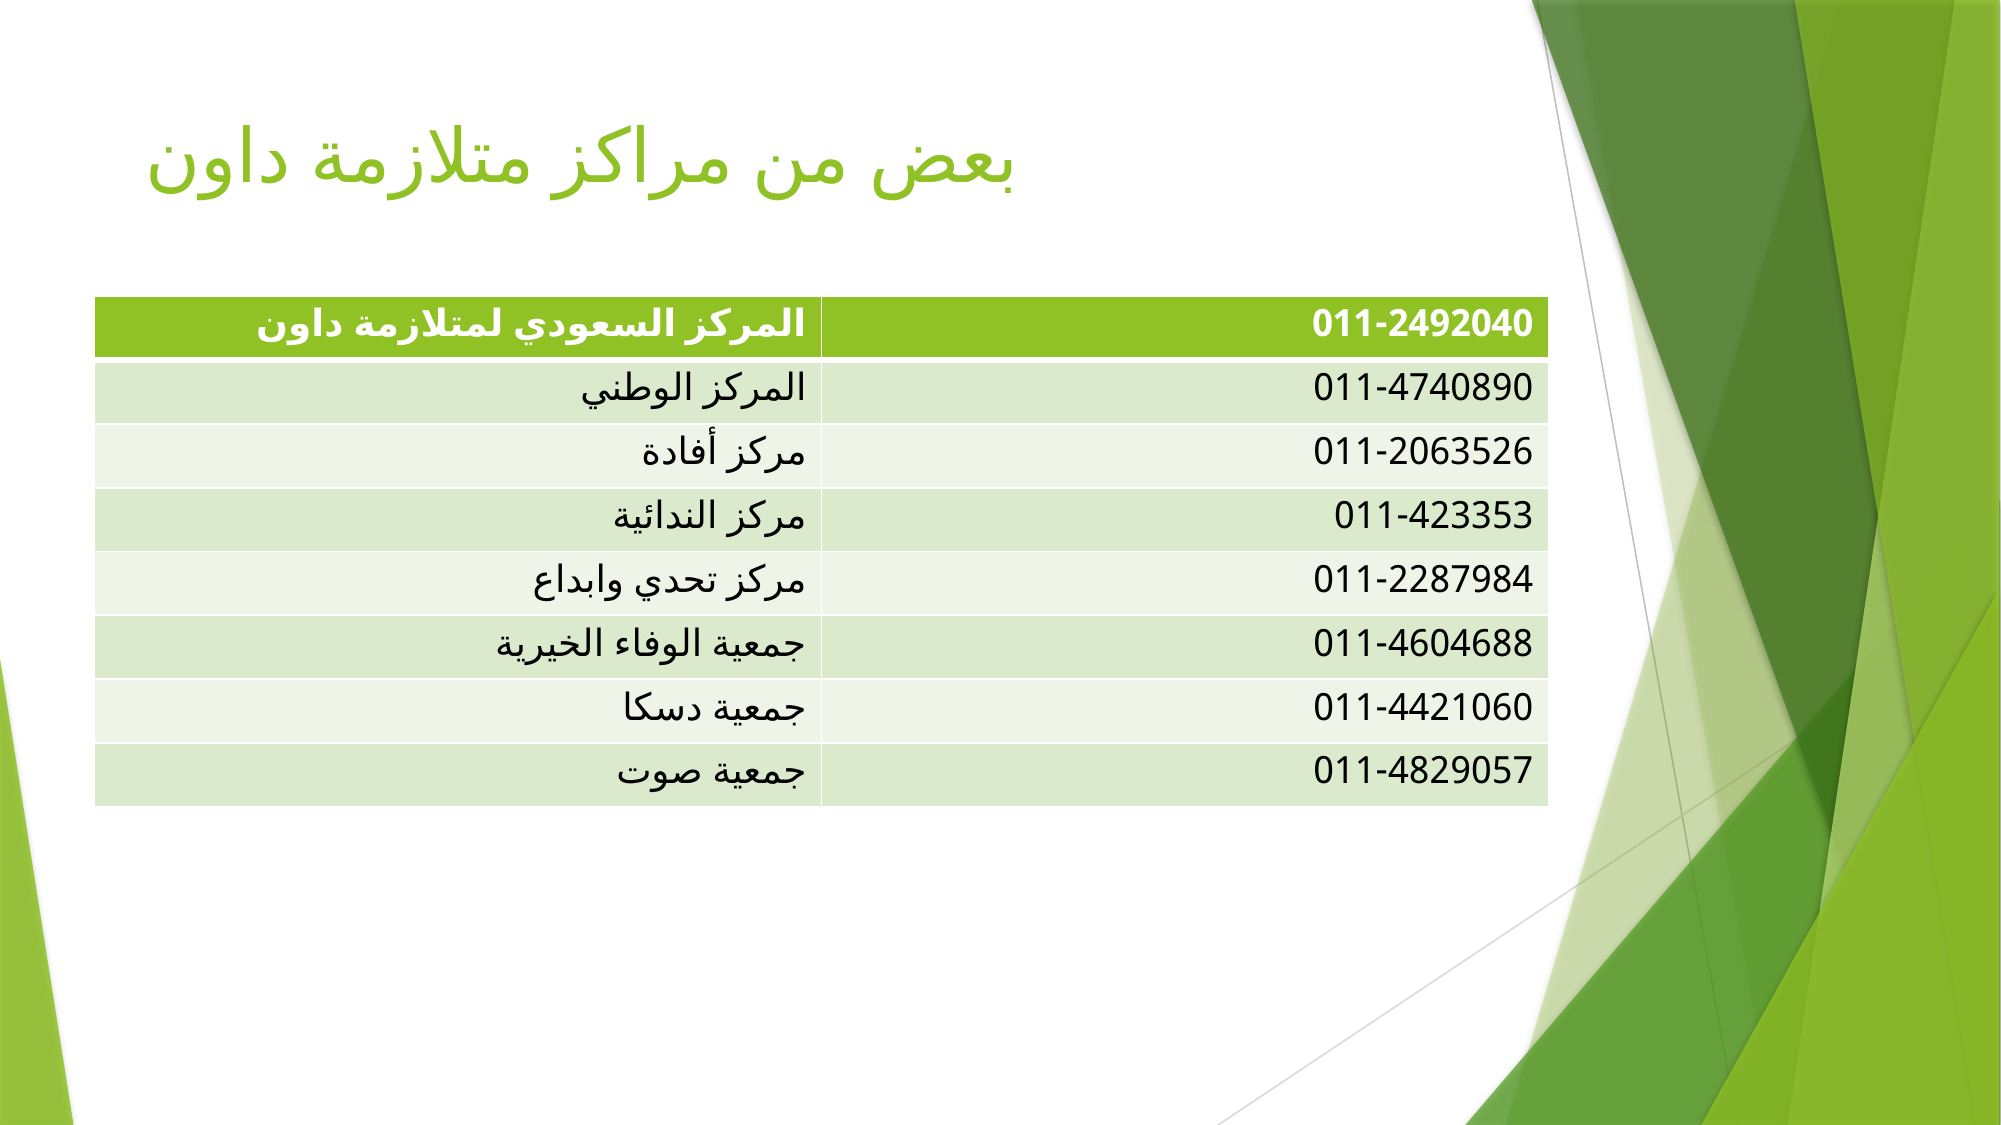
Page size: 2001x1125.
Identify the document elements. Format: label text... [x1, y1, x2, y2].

table_cell مركز تحدي وابداع [95, 552, 821, 614]
table_cell مركز أفادة [95, 425, 821, 487]
table_cell 011-4829057 [822, 744, 1548, 806]
table_cell 011-423353 [822, 489, 1548, 551]
table_cell 011-4740890 [822, 363, 1548, 423]
table_cell مركز الندائية [95, 489, 821, 551]
table_header المركز السعودي لمتلازمة داون [95, 297, 821, 357]
table_cell 011-4421060 [822, 680, 1548, 742]
table_cell 011-2287984 [822, 552, 1548, 614]
table_cell جمعية الوفاء الخيرية [95, 616, 821, 678]
table_cell 011-4604688 [822, 616, 1548, 678]
title بعض من مراكز متلازمة داون [111, 99, 1522, 295]
table_cell 011-2063526 [822, 425, 1548, 487]
table_cell المركز الوطني [95, 363, 821, 423]
table_header 011-2492040 [822, 297, 1548, 357]
table_cell جمعية دسكا [95, 680, 821, 742]
table_cell جمعية صوت [95, 744, 821, 806]
